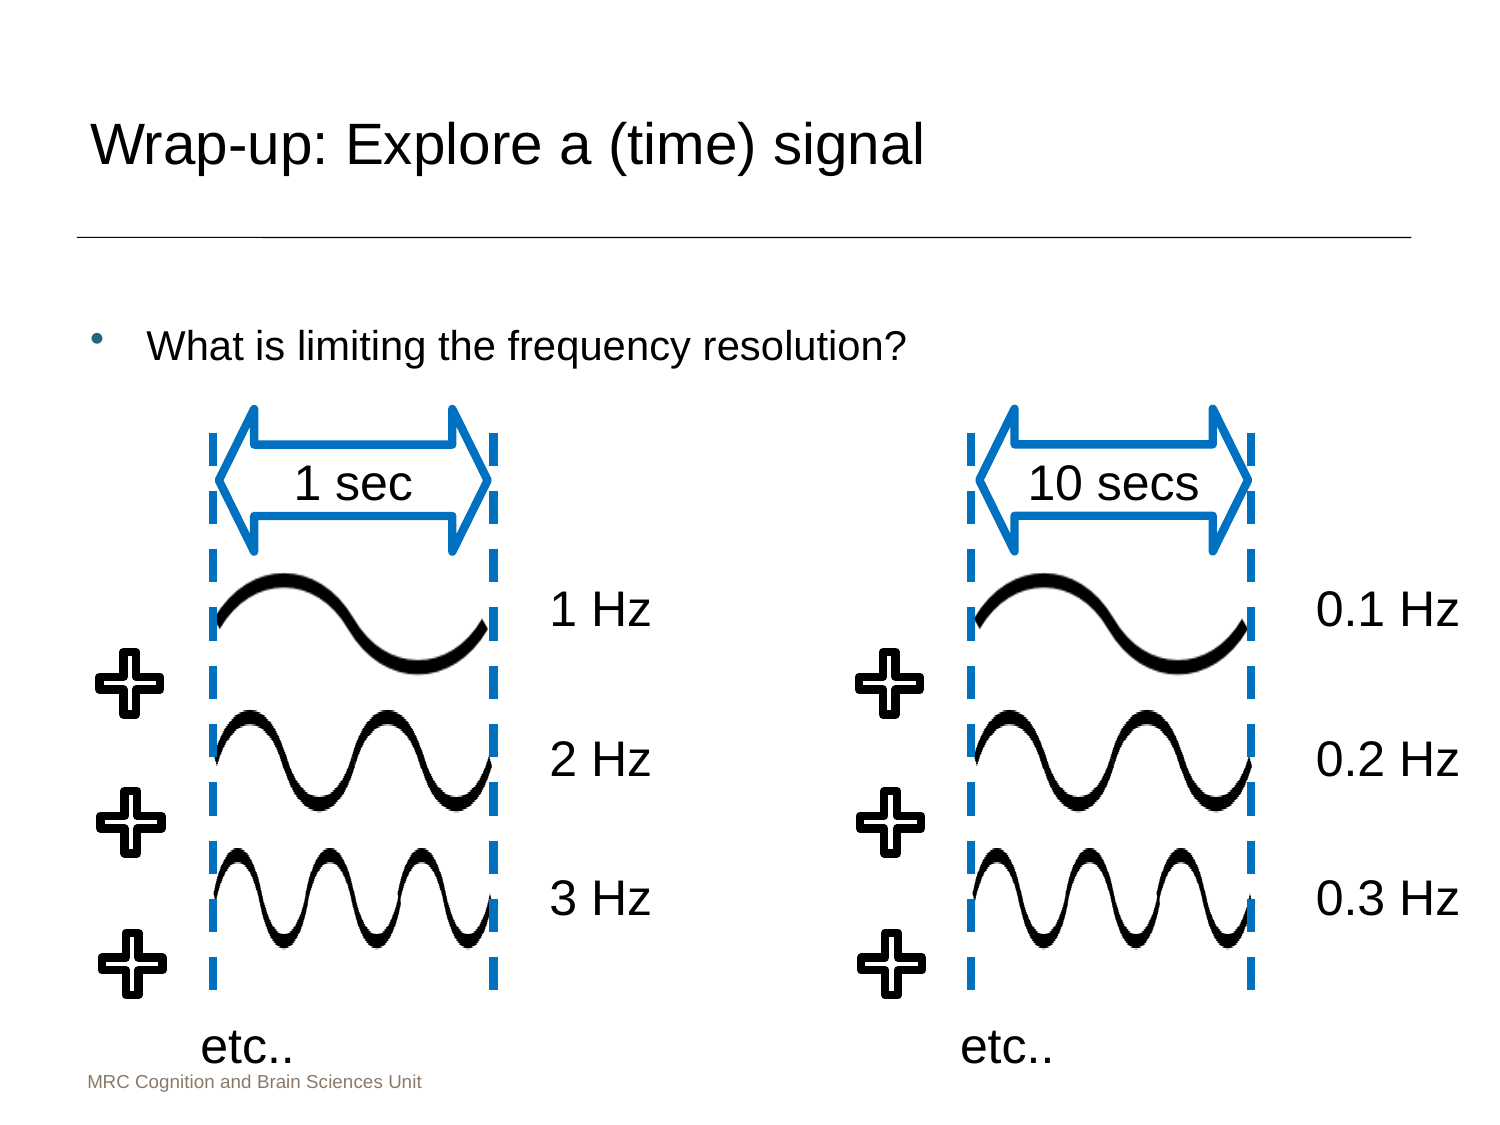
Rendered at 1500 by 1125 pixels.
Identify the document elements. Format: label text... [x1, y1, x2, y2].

text_box [101, 932, 163, 996]
text_box [860, 790, 921, 854]
text_box 3 Hz [529, 857, 672, 933]
text_box [861, 932, 922, 996]
text_box 10 secs [979, 408, 1246, 552]
text_box [99, 652, 161, 715]
text_box [858, 652, 920, 715]
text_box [976, 572, 1246, 965]
text_box etc.. [177, 1006, 318, 1082]
text_box 1 Hz [529, 569, 672, 645]
text_box 2 Hz [529, 718, 672, 794]
text_box [100, 790, 162, 854]
text_box 0.3 Hz [1293, 857, 1483, 933]
text_box etc.. [937, 1006, 1078, 1082]
text_box 0.2 Hz [1293, 718, 1483, 794]
title Wrap-up: Explore a (time) signal [74, 74, 1413, 209]
text_box 0.1 Hz [1293, 569, 1483, 645]
text_box 1 sec [218, 408, 488, 552]
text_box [218, 572, 488, 965]
list What is limiting the frequency resolution? [74, 310, 1413, 1062]
